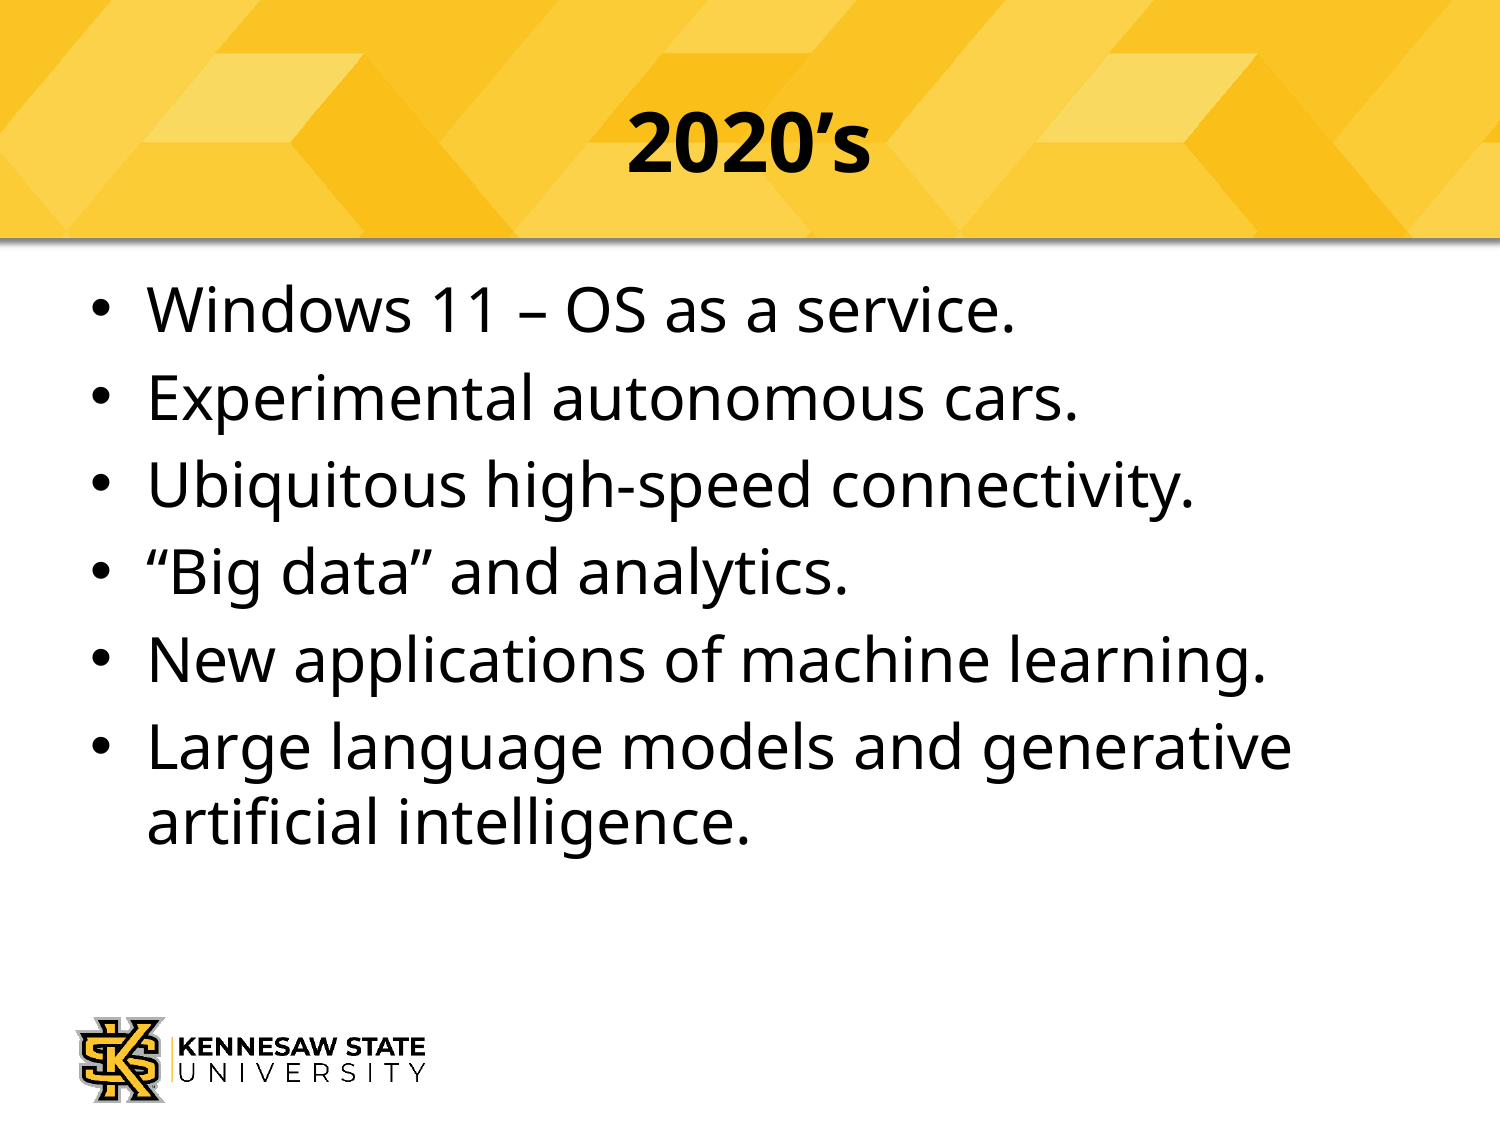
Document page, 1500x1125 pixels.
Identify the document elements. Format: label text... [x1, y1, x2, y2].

picture [75, 1017, 425, 1103]
title 2020’s [75, 45, 1425, 233]
list Windows 11 – OS as a service. Experimental autonomous cars. Ubiquitous high-speed connectivity. “Big data” and analytics. New applications of machine learning. Large language models and generative artificial intelligence. [75, 262, 1425, 1005]
picture [0, 0, 1500, 251]
